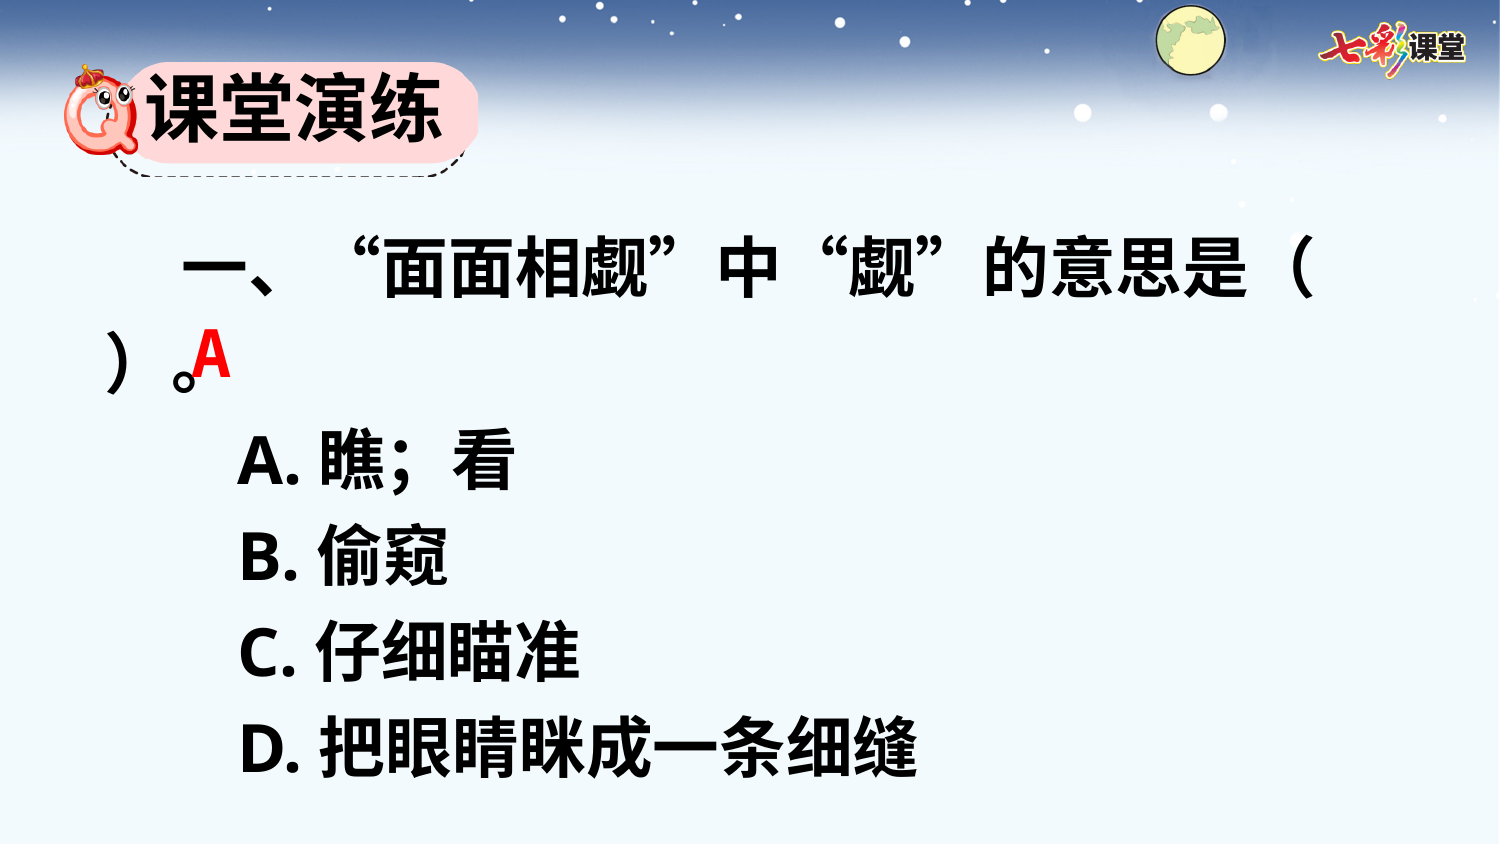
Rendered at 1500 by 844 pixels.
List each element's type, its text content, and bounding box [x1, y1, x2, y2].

text_box 课堂演练 [133, 55, 467, 61]
text_box A [176, 303, 313, 399]
text_box 一、“面面相觑”中“觑”的意思是（ ）。 A.瞧；看 B.偷窥 C.仔细瞄准 D.把眼睛眯成一条细缝 [74, 202, 1435, 793]
picture [0, 0, 1500, 844]
